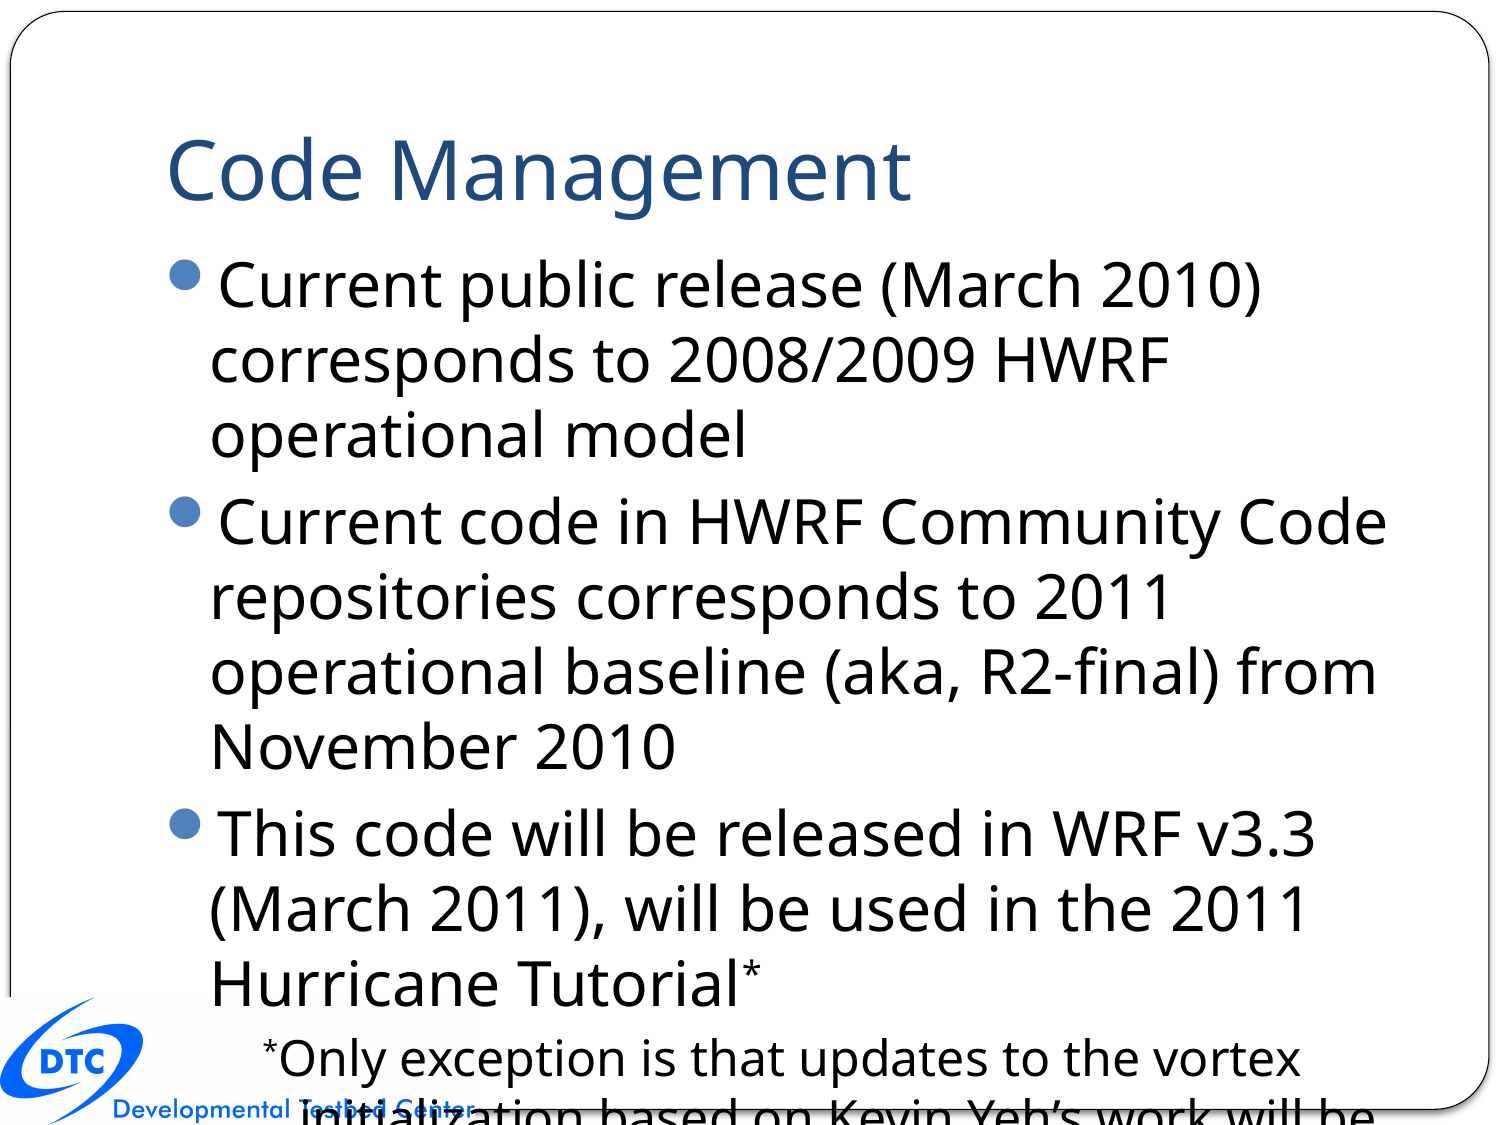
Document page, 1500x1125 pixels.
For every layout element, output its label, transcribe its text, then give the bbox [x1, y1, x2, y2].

picture [0, 997, 475, 1125]
title Code Management [149, 44, 1426, 233]
list Current public release (March 2010) corresponds to 2008/2009 HWRF operational model Current code in HWRF Community Code repositories corresponds to 2011 operational baseline (aka, R2-final) from November 2010 This code will be released in WRF v3.3 (March 2011), will be used in the 2011 Hurricane Tutorial* *Only exception is that updates to the vortex initialization based on Kevin Yeh’s work will be added to vortex initialization code [149, 237, 1426, 988]
